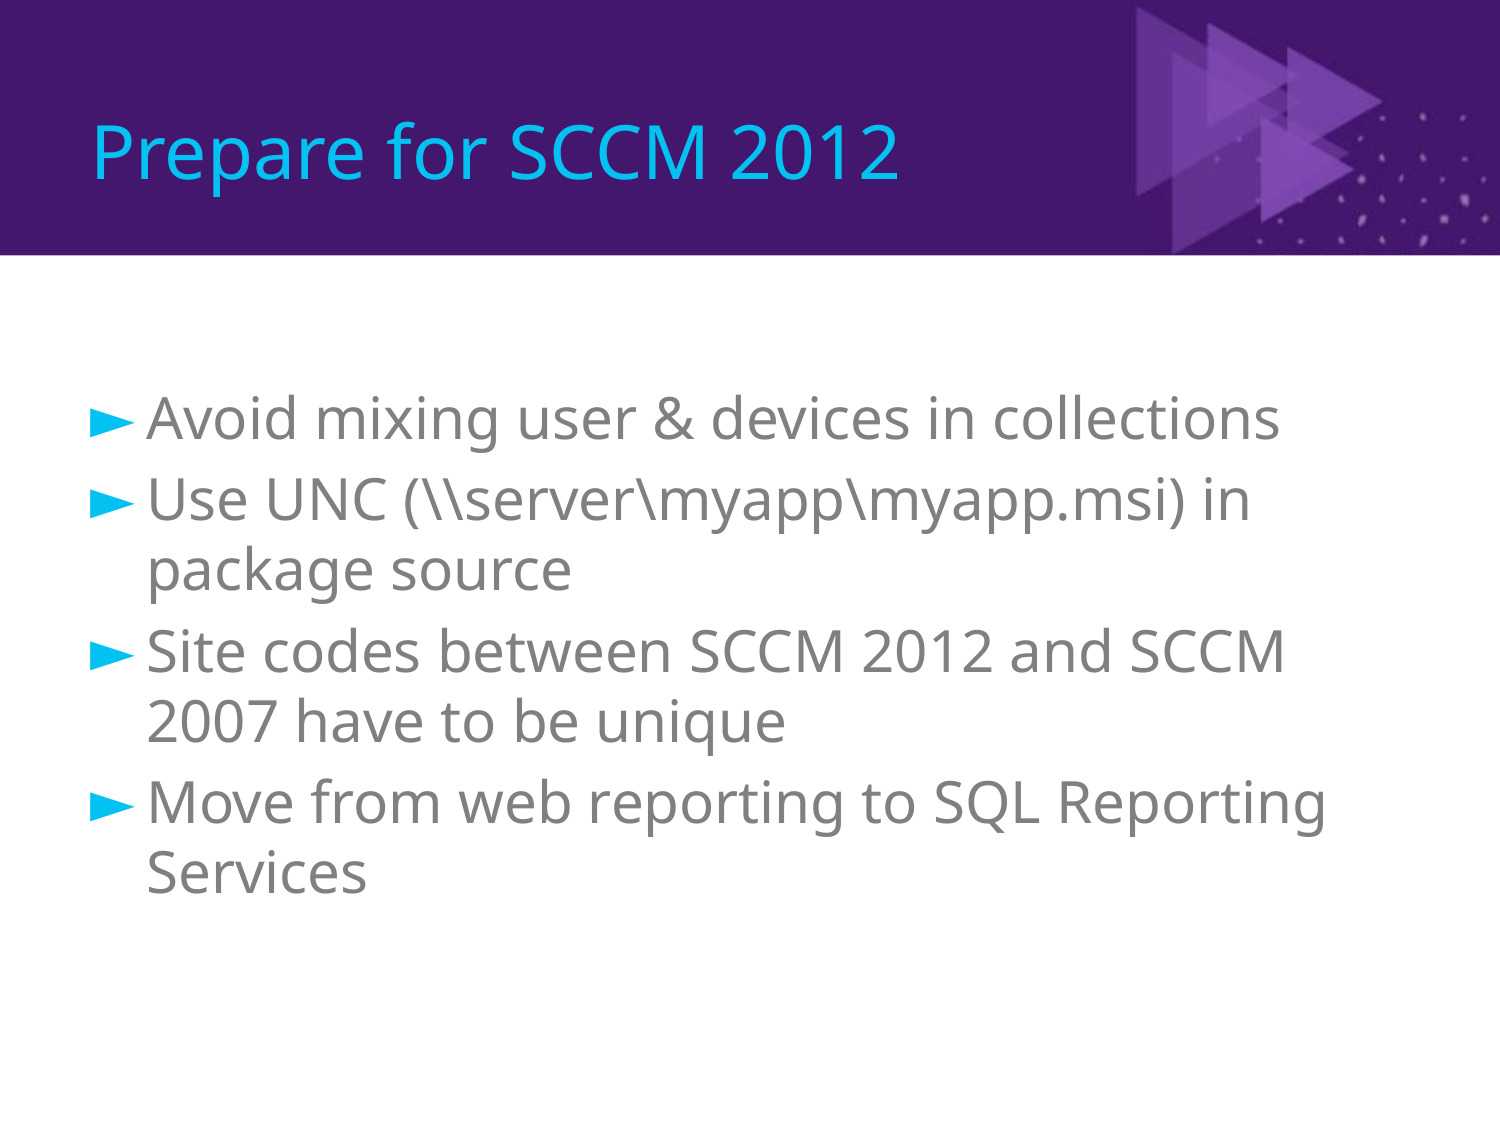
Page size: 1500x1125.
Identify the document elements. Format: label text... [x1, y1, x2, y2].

list Avoid mixing user & devices in collections Use UNC (\\server\myapp\myapp.msi) in package source Site codes between SCCM 2012 and SCCM 2007 have to be unique Move from web reporting to SQL Reporting Services [75, 373, 1425, 1005]
title Prepare for SCCM 2012 [75, 56, 1425, 244]
picture [0, 0, 1500, 255]
